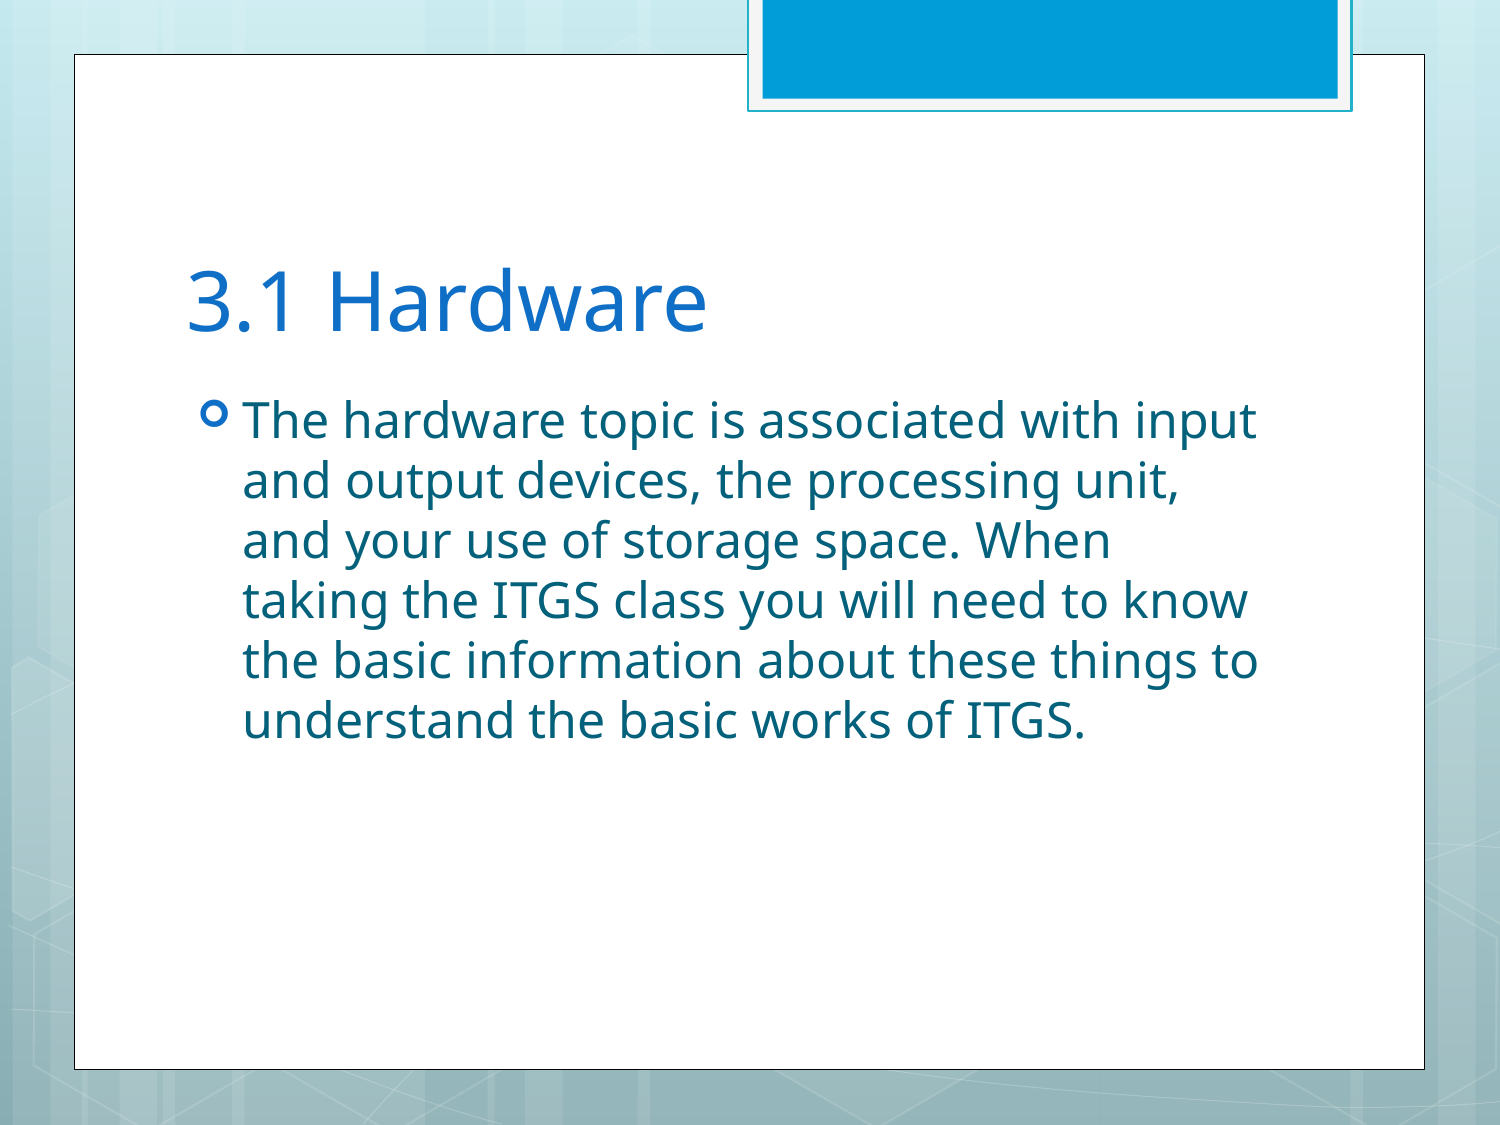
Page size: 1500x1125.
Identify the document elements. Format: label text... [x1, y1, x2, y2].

title 3.1 Hardware [171, 168, 1324, 357]
list The hardware topic is associated with input and output devices, the processing unit, and your use of storage space. When taking the ITGS class you will need to know the basic information about these things to understand the basic works of ITGS. [171, 381, 1283, 957]
